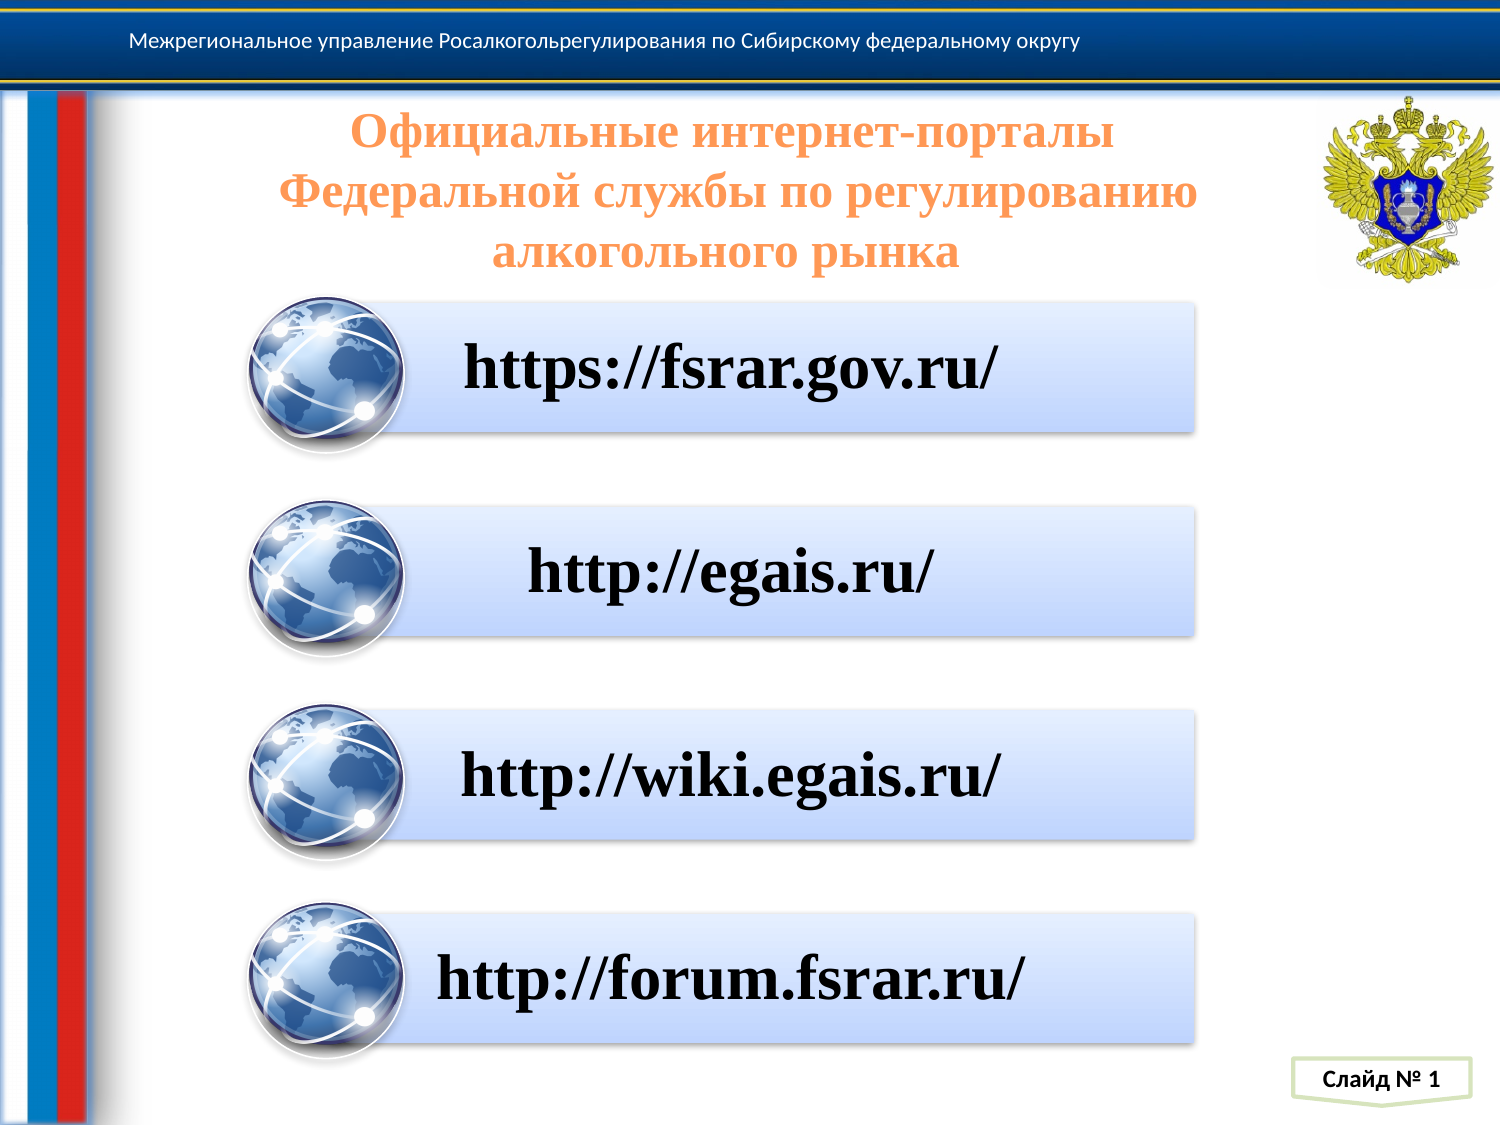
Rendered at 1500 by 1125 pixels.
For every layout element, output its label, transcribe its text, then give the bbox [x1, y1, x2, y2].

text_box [117, 290, 1459, 1059]
picture [0, 0, 1500, 1125]
text_box Официальные интернет-порталы Федеральной службы по регулированию алкогольного рынка [123, 99, 1311, 220]
text_box Слайд № 1 [1291, 1056, 1473, 1108]
